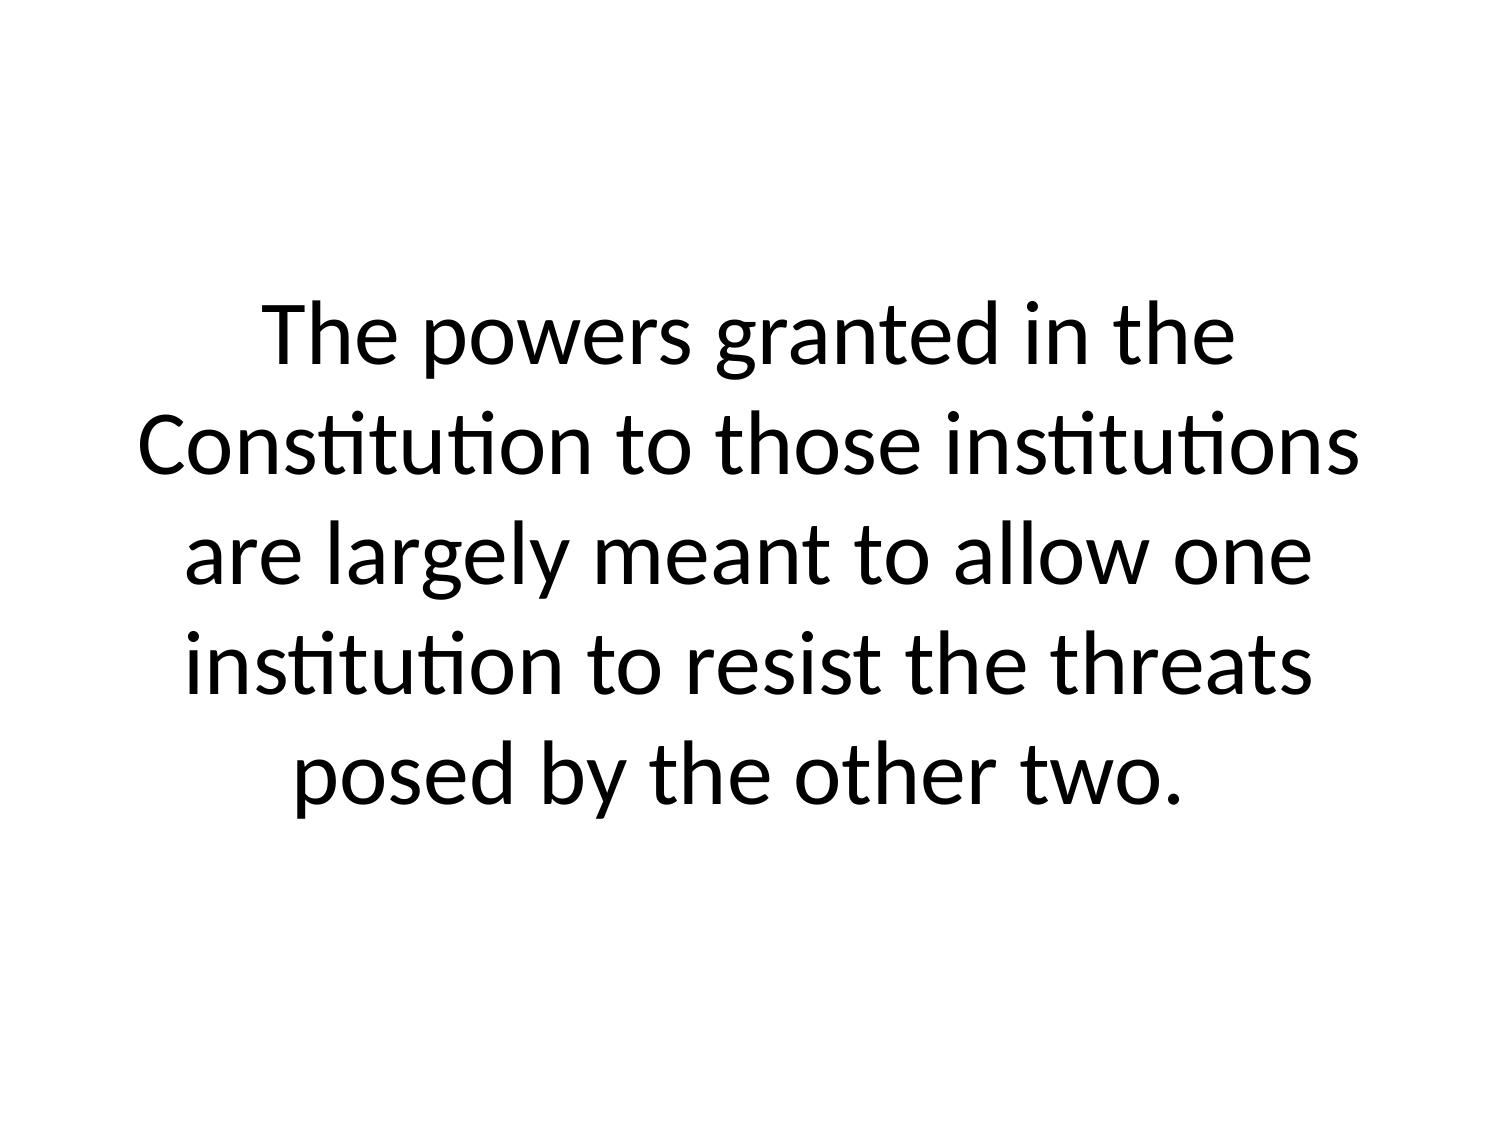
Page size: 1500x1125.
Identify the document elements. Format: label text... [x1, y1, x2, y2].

title The powers granted in the Constitution to those institutions are largely meant to allow one institution to resist the threats posed by the other two. [74, 44, 1426, 1051]
